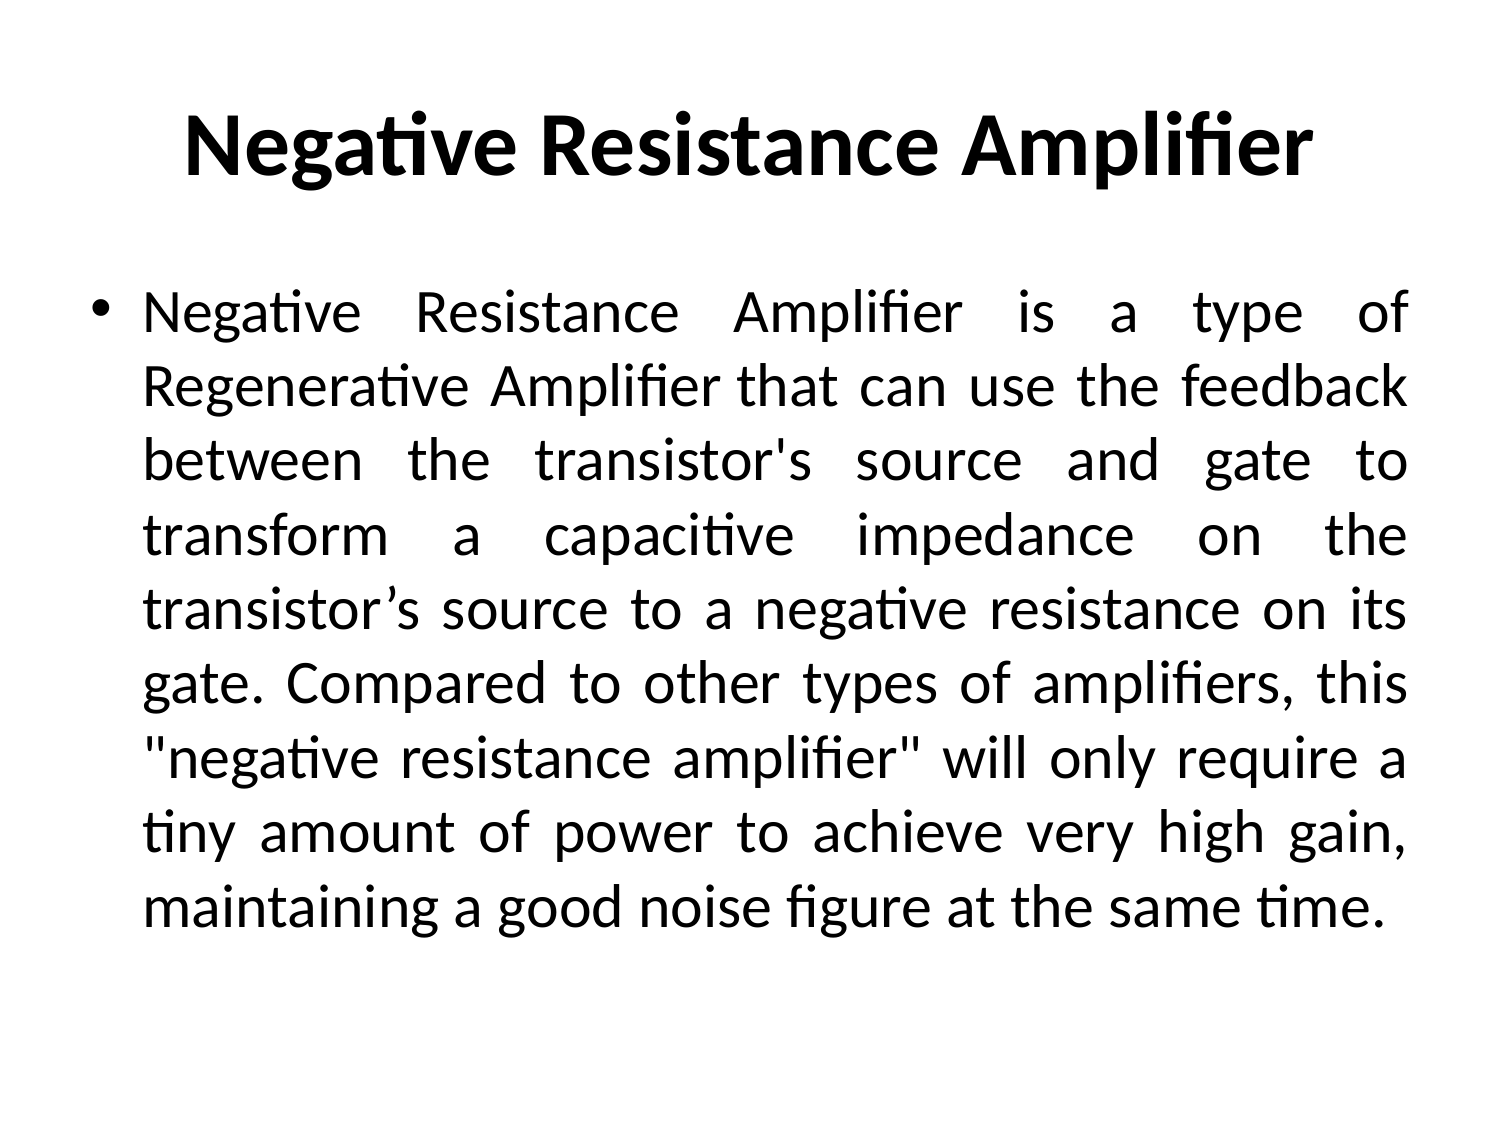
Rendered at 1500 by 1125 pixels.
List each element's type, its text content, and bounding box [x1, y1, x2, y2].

title Negative Resistance Amplifier [75, 45, 1425, 233]
list Negative Resistance Amplifier is a type of Regenerative Amplifier that can use the feedback between the transistor's source and gate to transform a capacitive impedance on the transistor’s source to a negative resistance on its gate. Compared to other types of amplifiers, this "negative resistance amplifier" will only require a tiny amount of power to achieve very high gain, maintaining a good noise figure at the same time. [75, 262, 1425, 1005]
